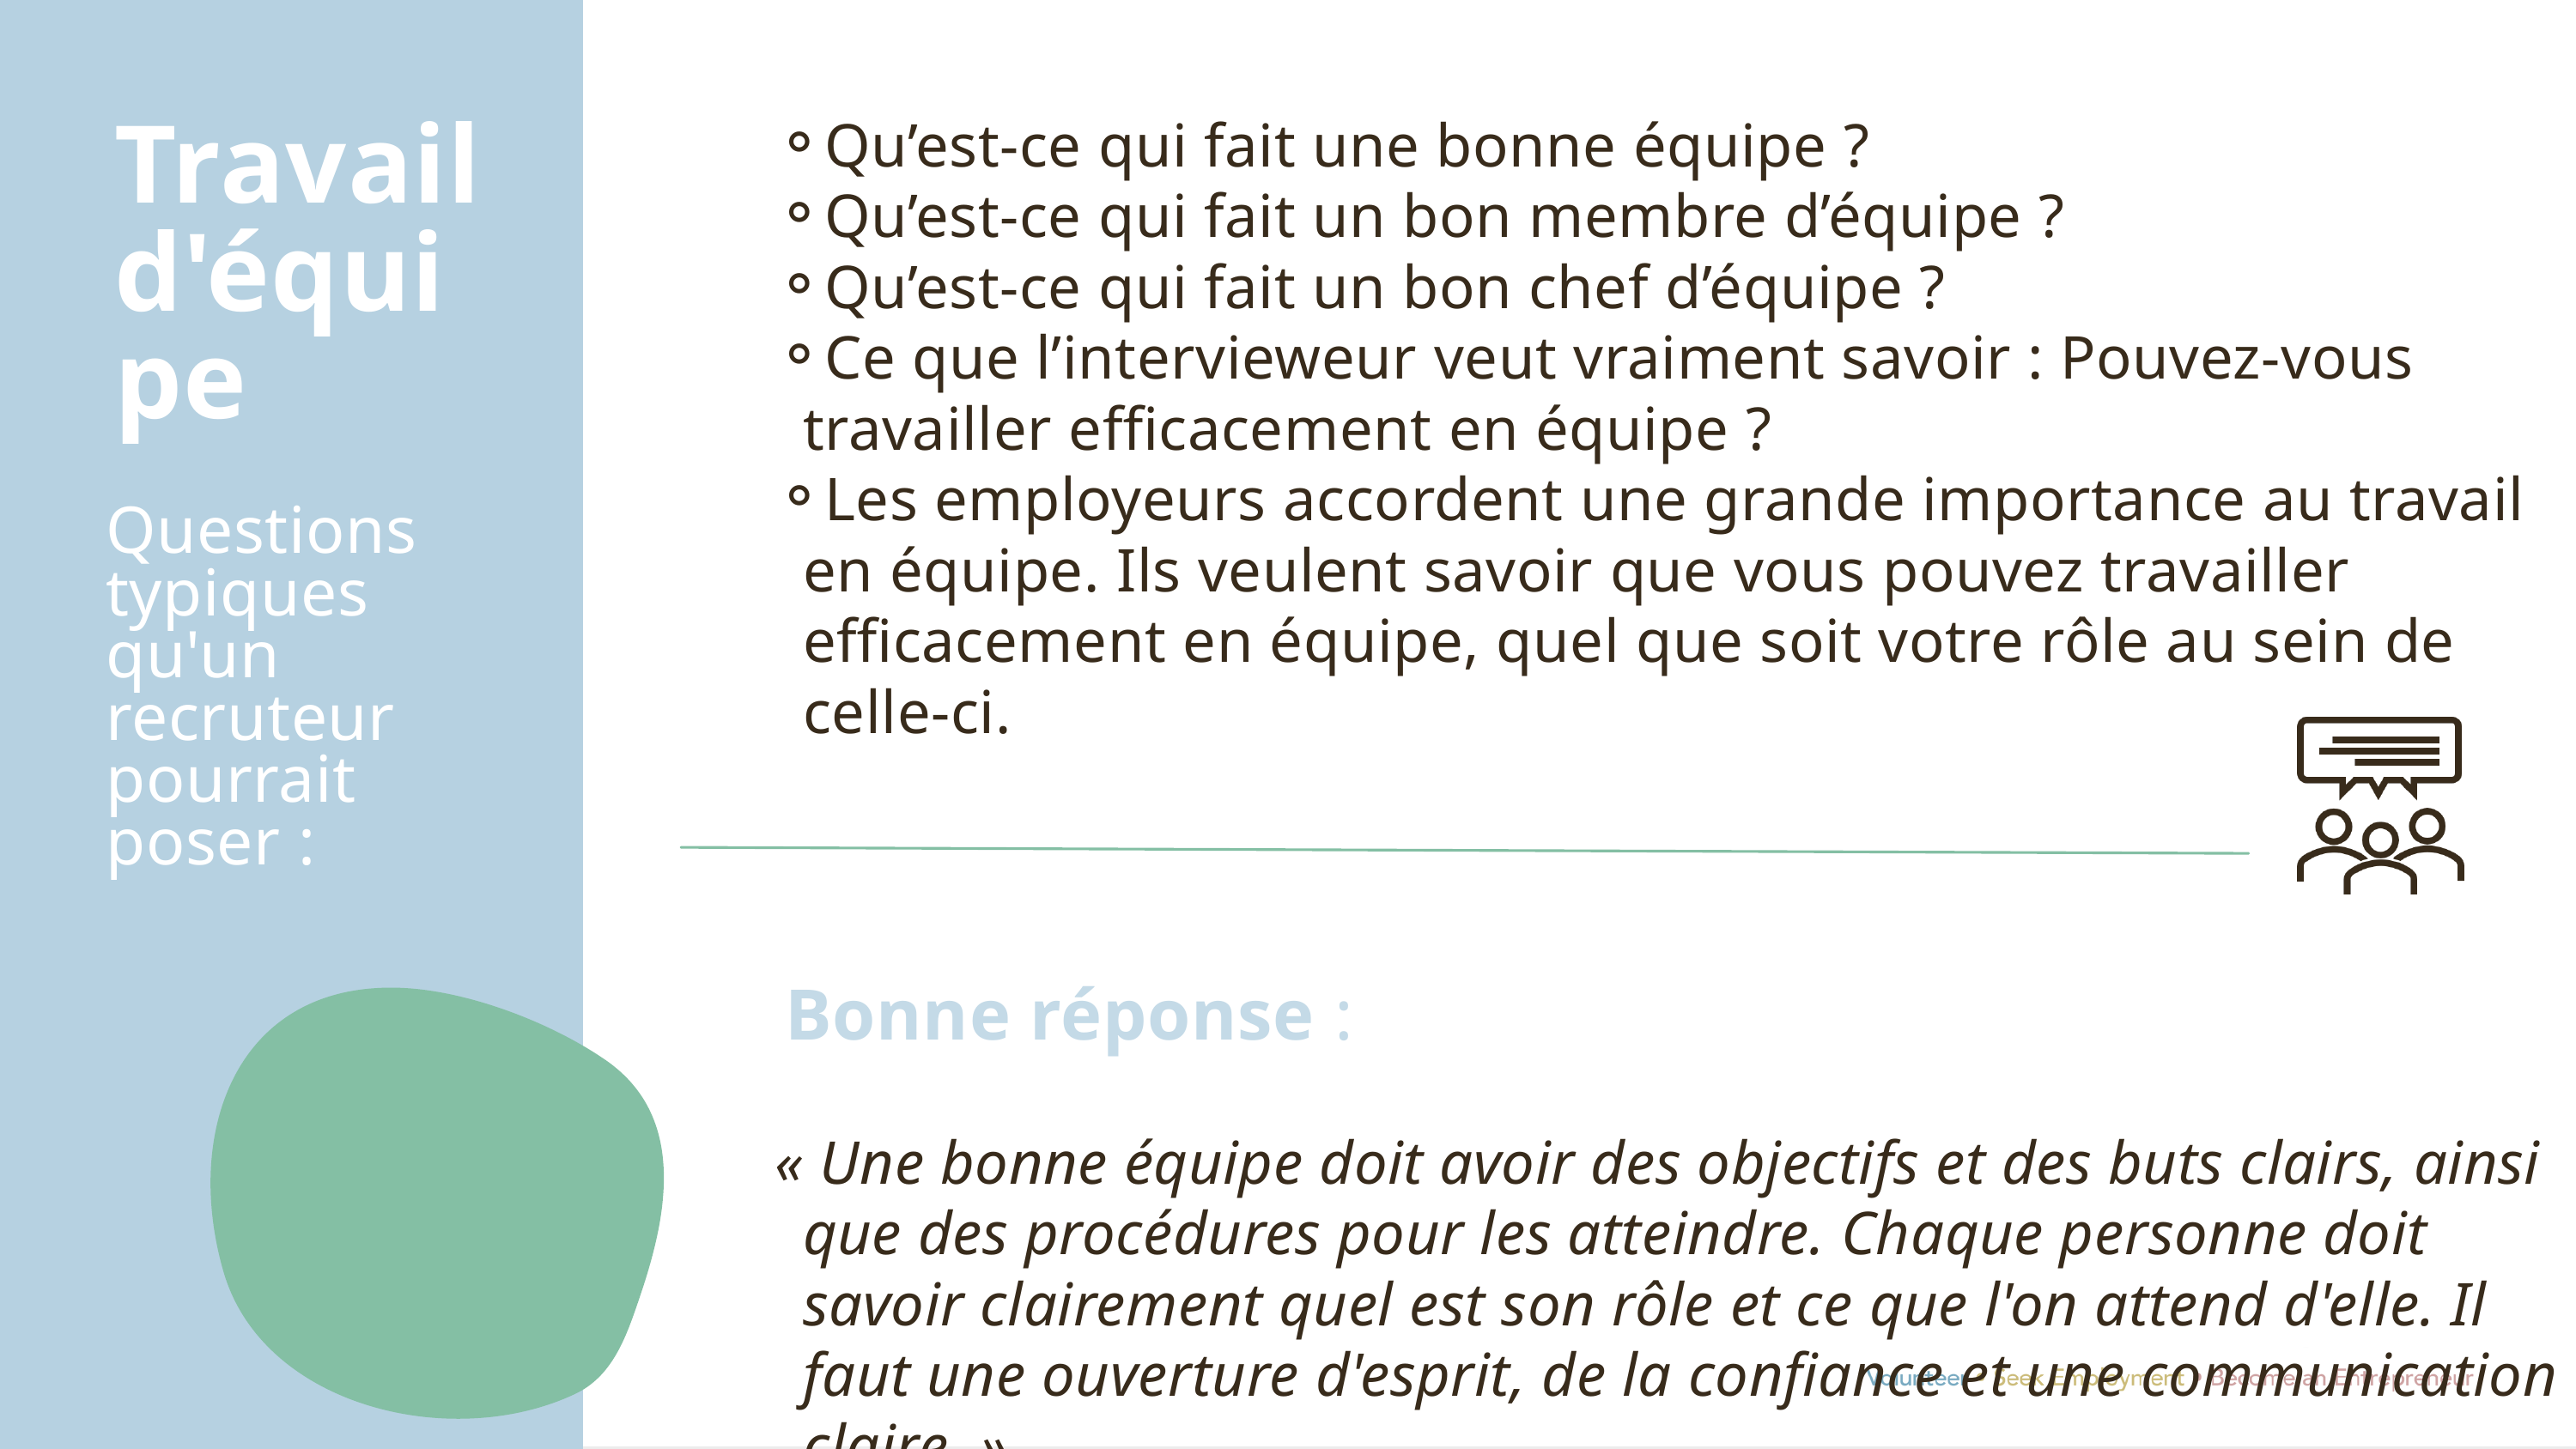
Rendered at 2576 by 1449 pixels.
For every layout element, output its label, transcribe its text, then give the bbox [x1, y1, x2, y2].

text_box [218, 973, 660, 1429]
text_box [589, 1446, 2570, 1449]
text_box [0, 0, 583, 1449]
text_box Qu’est-ce qui fait une bonne équipe ? Qu’est-ce qui fait un bon membre d’équipe ? Qu’est-ce qui fait un bon chef d’équipe ? Ce que l’intervieweur veut vraiment savoir : Pouvez-vous travailler efficacement en équipe ? Les employeurs accordent une grande importance au travail en équipe. Ils veulent savoir que vous pouvez travailler efficacement en équipe, quel que soit votre rôle au sein de celle-ci. Bonne réponse : « Une bonne équipe doit avoir des objectifs et des buts clairs, ainsi que des procédures pour les atteindre. Chaque personne doit savoir clairement quel est son rôle et ce que l'on attend d'elle. Il faut une ouverture d'esprit, de la confiance et une communication claire. » [719, 107, 2563, 1443]
